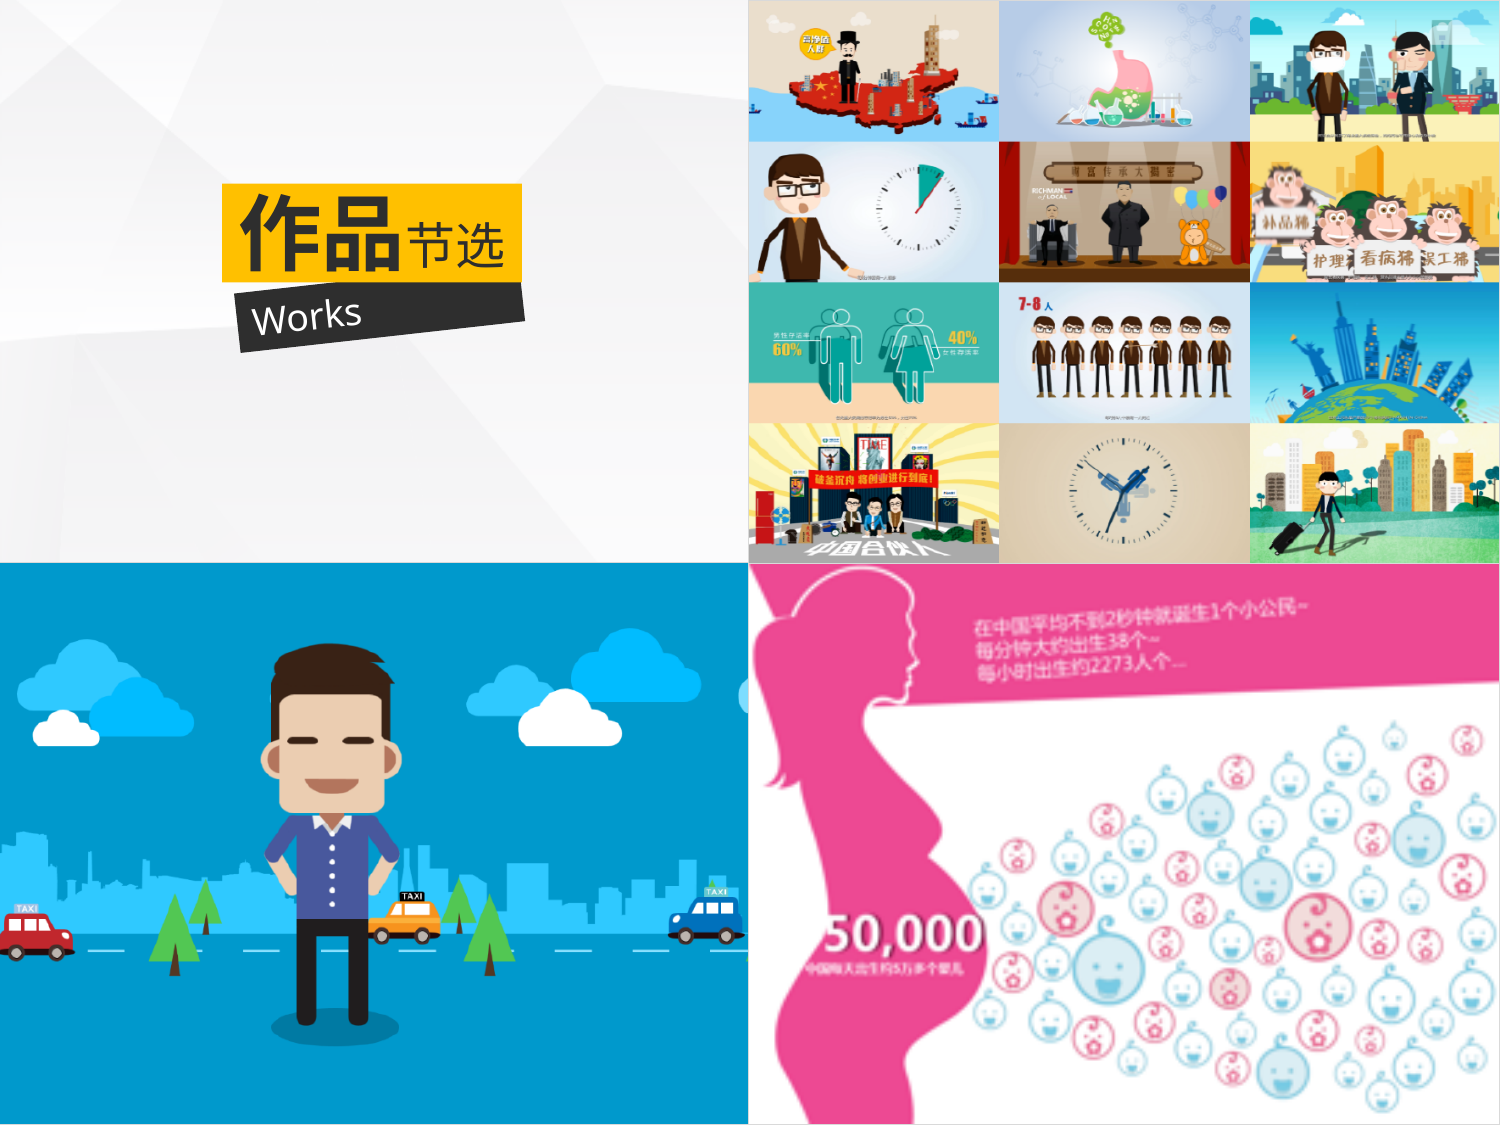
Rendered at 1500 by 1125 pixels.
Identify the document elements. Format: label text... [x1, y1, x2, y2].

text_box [0, 562, 1500, 1125]
picture [0, 0, 1500, 564]
text_box 作品节选 [223, 173, 520, 289]
text_box Works [234, 283, 526, 353]
